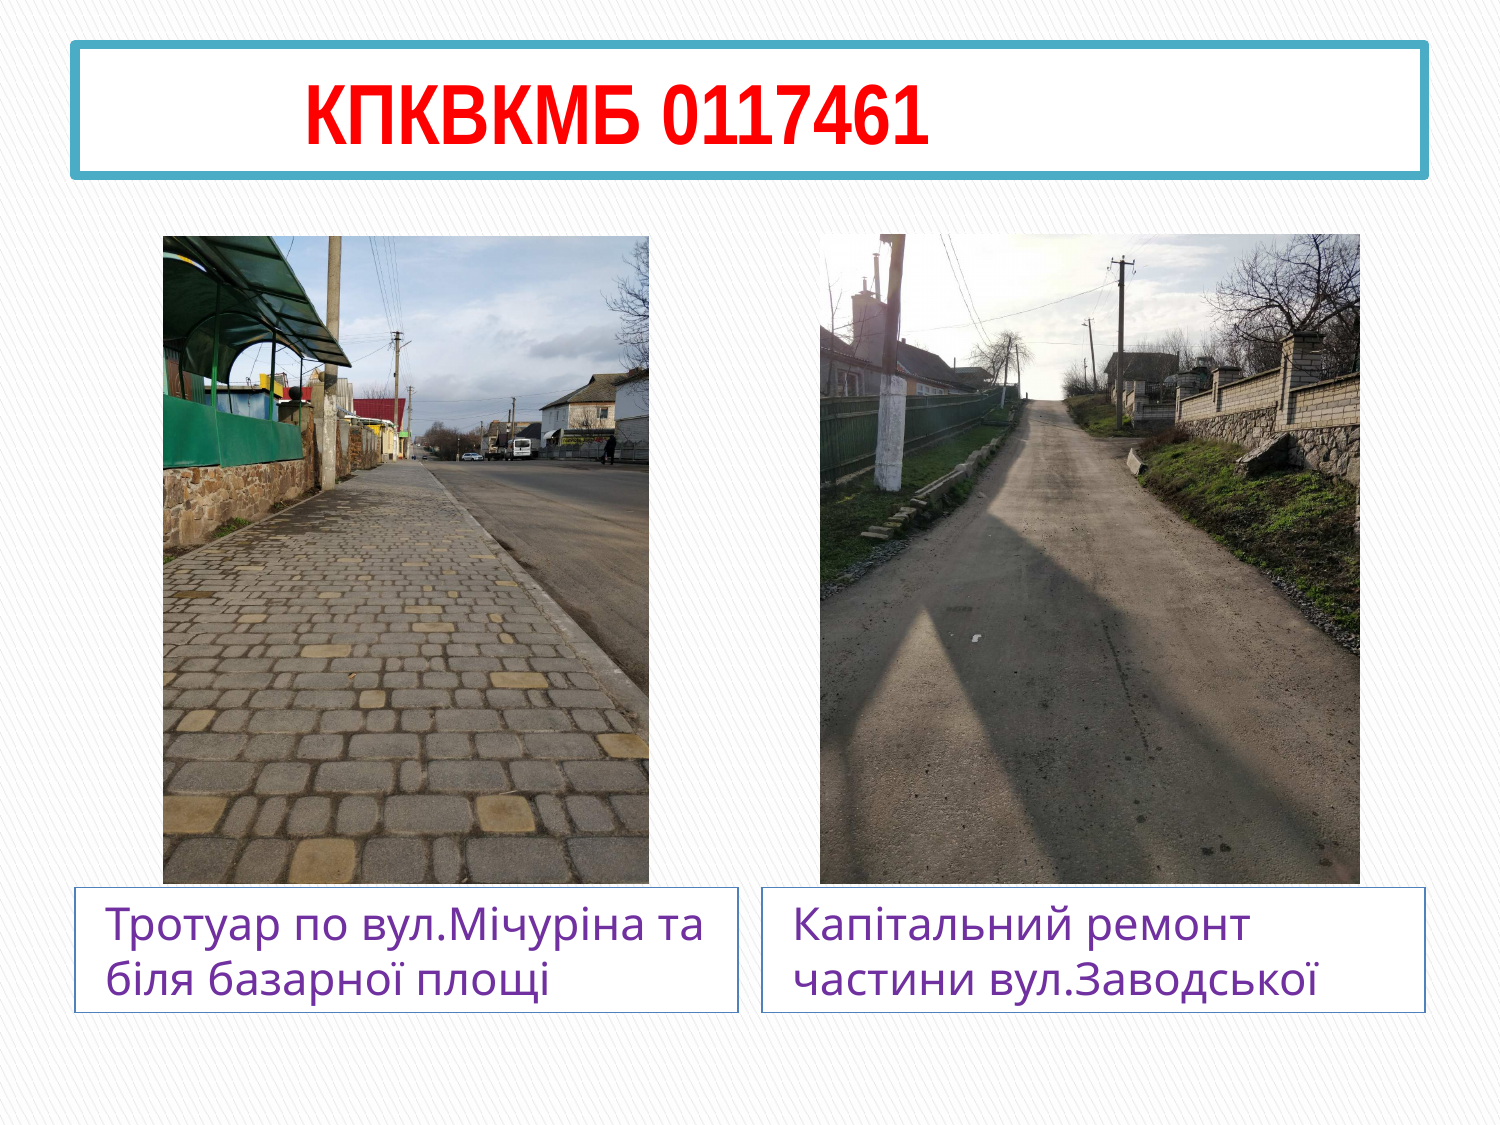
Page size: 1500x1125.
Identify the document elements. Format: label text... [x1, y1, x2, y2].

list Капітальний ремонт частини вул.Заводської [761, 887, 1426, 1013]
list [163, 236, 649, 884]
title КПКВКМБ 0117461 [70, 40, 1429, 180]
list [820, 234, 1360, 884]
list Тротуар по вул.Мічуріна та біля базарної площі [74, 887, 739, 1013]
